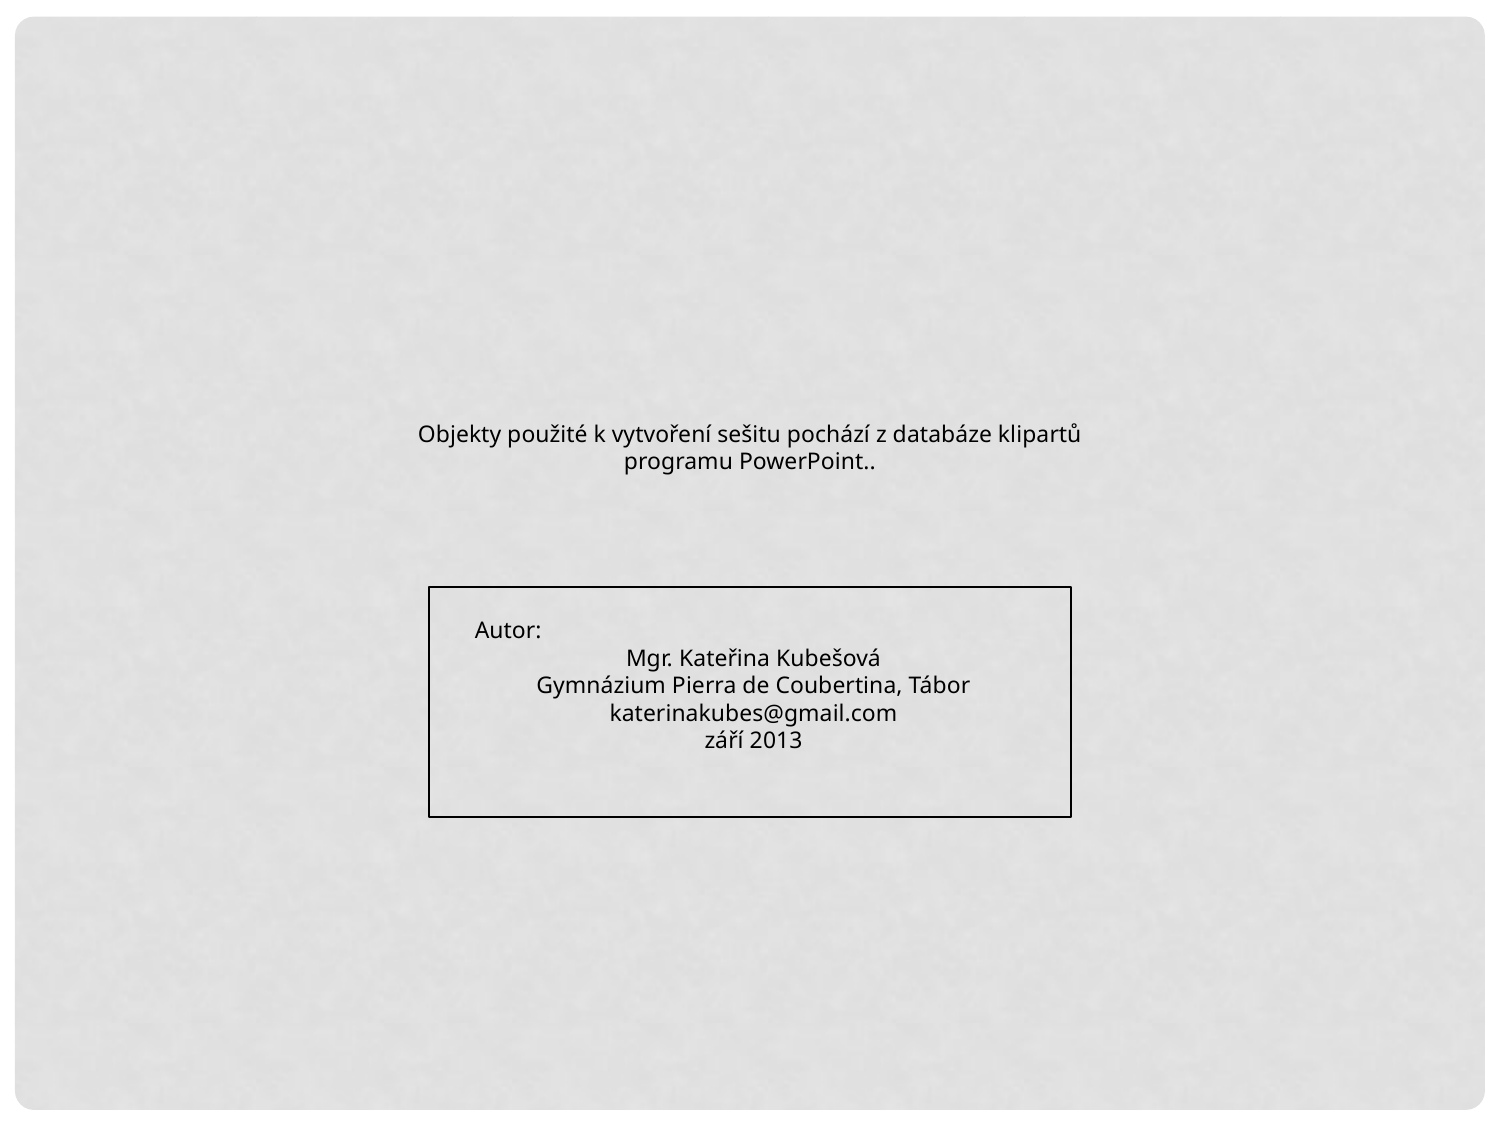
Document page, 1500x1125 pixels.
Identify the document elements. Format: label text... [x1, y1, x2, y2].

text_box Autor: Mgr. Kateřina Kubešová Gymnázium Pierra de Coubertina, Tábor katerinakubes@gmail.com září 2013 [461, 609, 1047, 761]
text_box [427, 585, 1073, 819]
text_box Objekty použité k vytvoření sešitu pochází z databáze klipartů programu PowerPoint.. [363, 412, 1137, 481]
